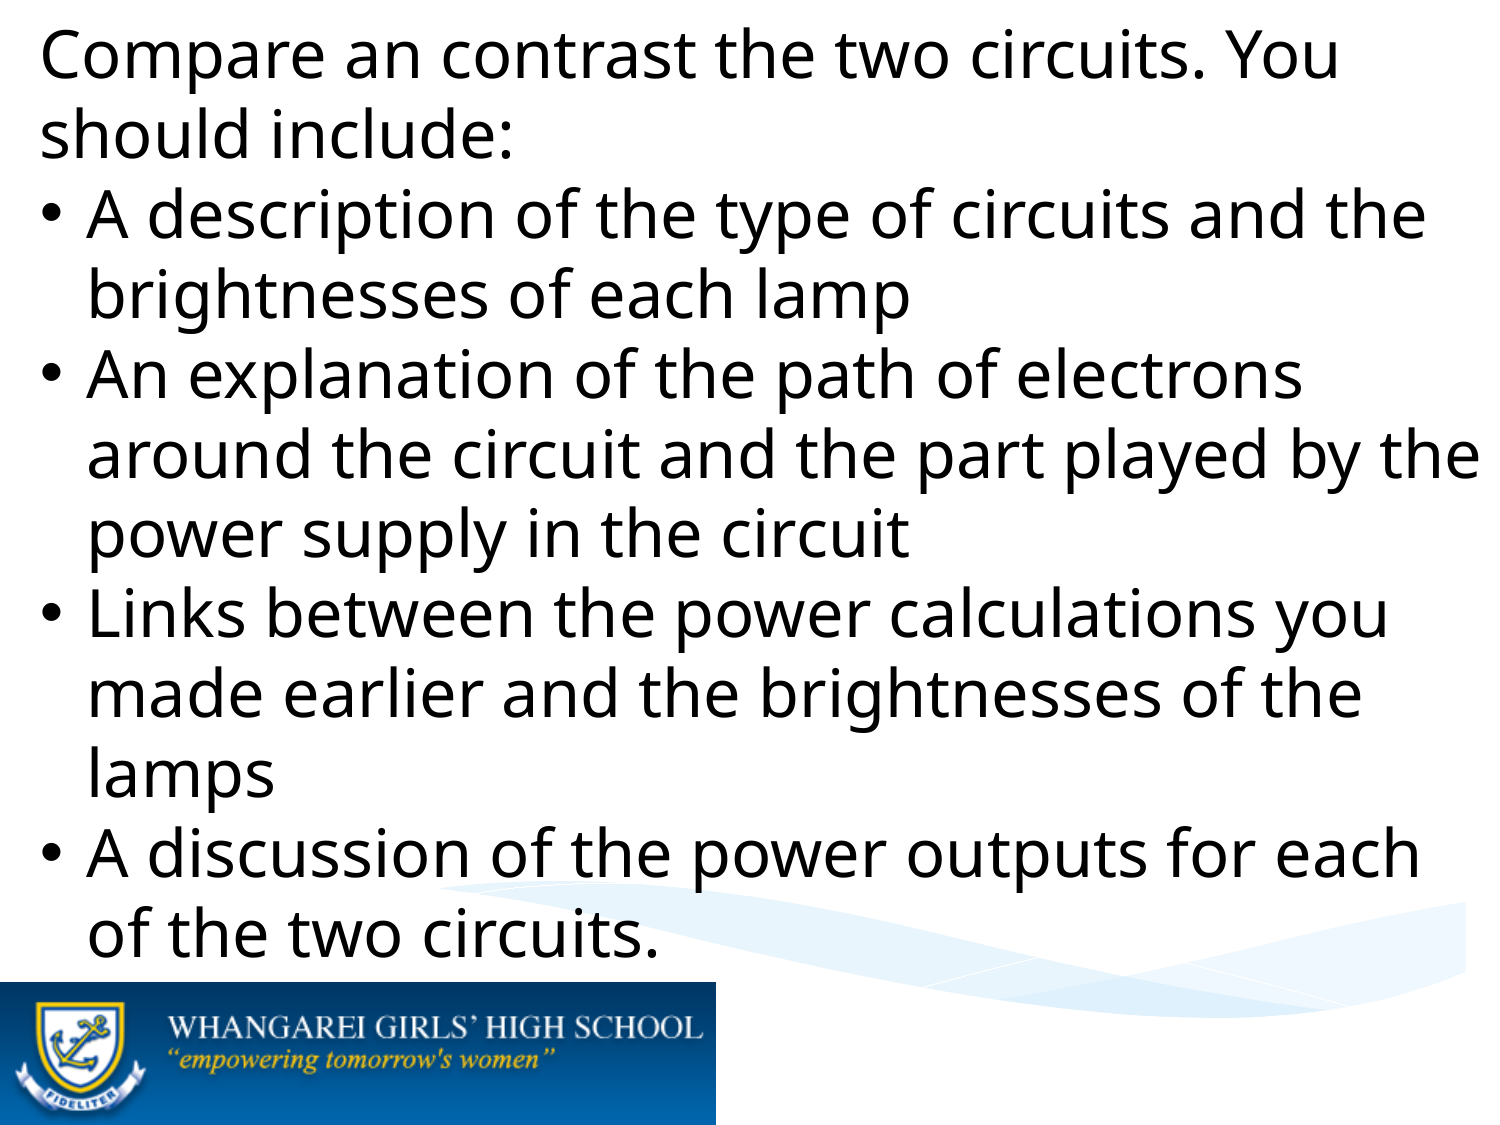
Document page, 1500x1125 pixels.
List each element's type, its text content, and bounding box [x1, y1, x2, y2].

picture [0, 982, 716, 1125]
text_box Compare an contrast the two circuits. You should include: A description of the type of circuits and the brightnesses of each lamp An explanation of the path of electrons around the circuit and the part played by the power supply in the circuit Links between the power calculations you made earlier and the brightnesses of the lamps A discussion of the power outputs for each of the two circuits. [24, 4, 1500, 979]
